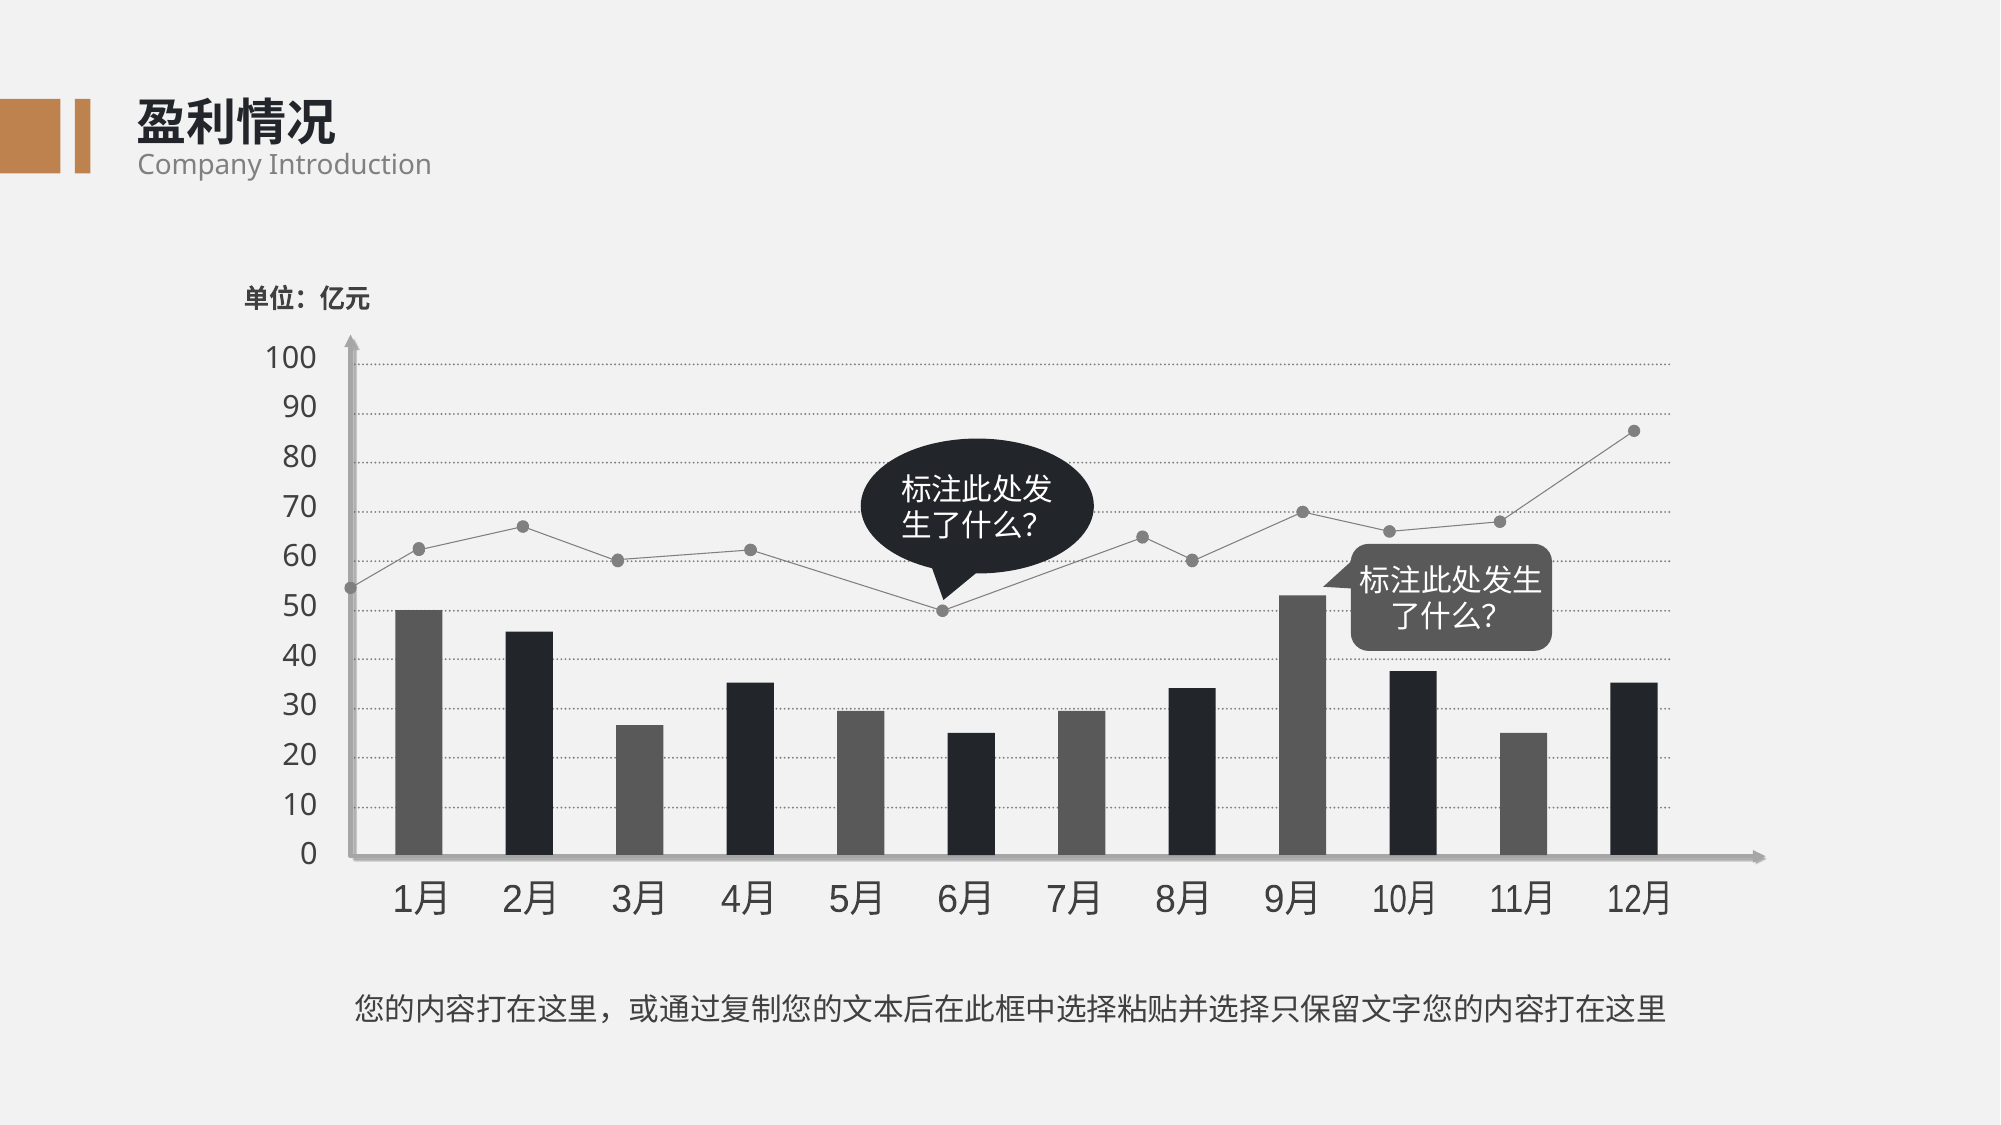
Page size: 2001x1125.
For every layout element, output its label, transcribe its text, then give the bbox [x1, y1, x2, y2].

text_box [248, 330, 333, 879]
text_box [350, 430, 1635, 611]
text_box [1499, 808, 1548, 856]
text_box 您的内容打在这里，或通过复制您的文本后在此框中选择粘贴并选择只保留文字您的内容打在这里 [160, 971, 1860, 1034]
text_box [726, 808, 775, 856]
text_box [394, 808, 443, 856]
text_box [1278, 808, 1327, 856]
text_box [1167, 808, 1217, 856]
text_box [119, 83, 643, 189]
text_box [505, 808, 554, 856]
text_box [615, 808, 664, 856]
text_box [836, 808, 885, 856]
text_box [395, 881, 1668, 916]
text_box [1609, 808, 1659, 856]
text_box [344, 334, 431, 364]
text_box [350, 364, 1670, 808]
text_box [1388, 808, 1438, 856]
text_box [174, 256, 1829, 953]
text_box [1057, 808, 1106, 856]
text_box [350, 808, 1766, 863]
text_box [947, 808, 996, 856]
